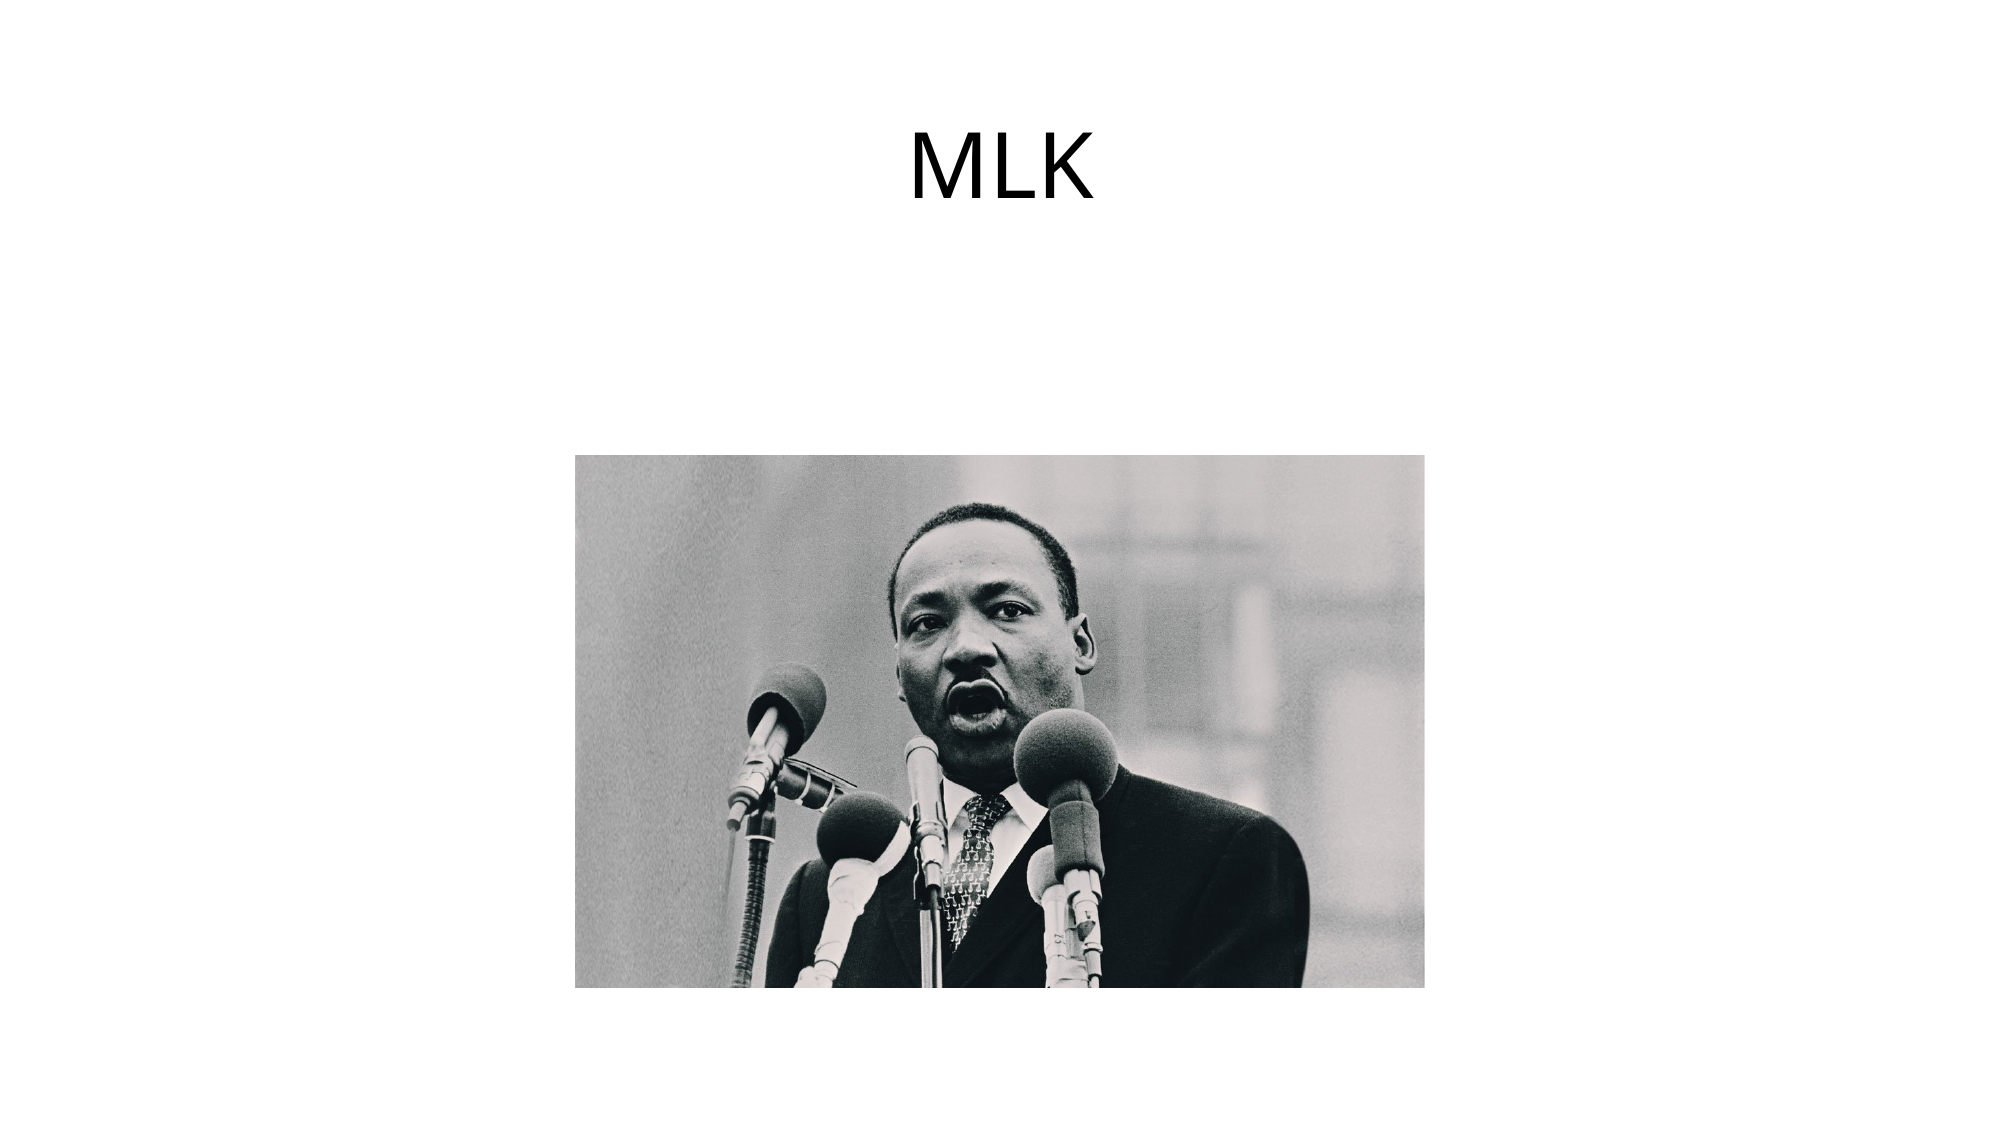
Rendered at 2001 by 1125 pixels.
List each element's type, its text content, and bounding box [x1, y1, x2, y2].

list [574, 455, 1425, 988]
title MLK [137, 59, 1863, 278]
